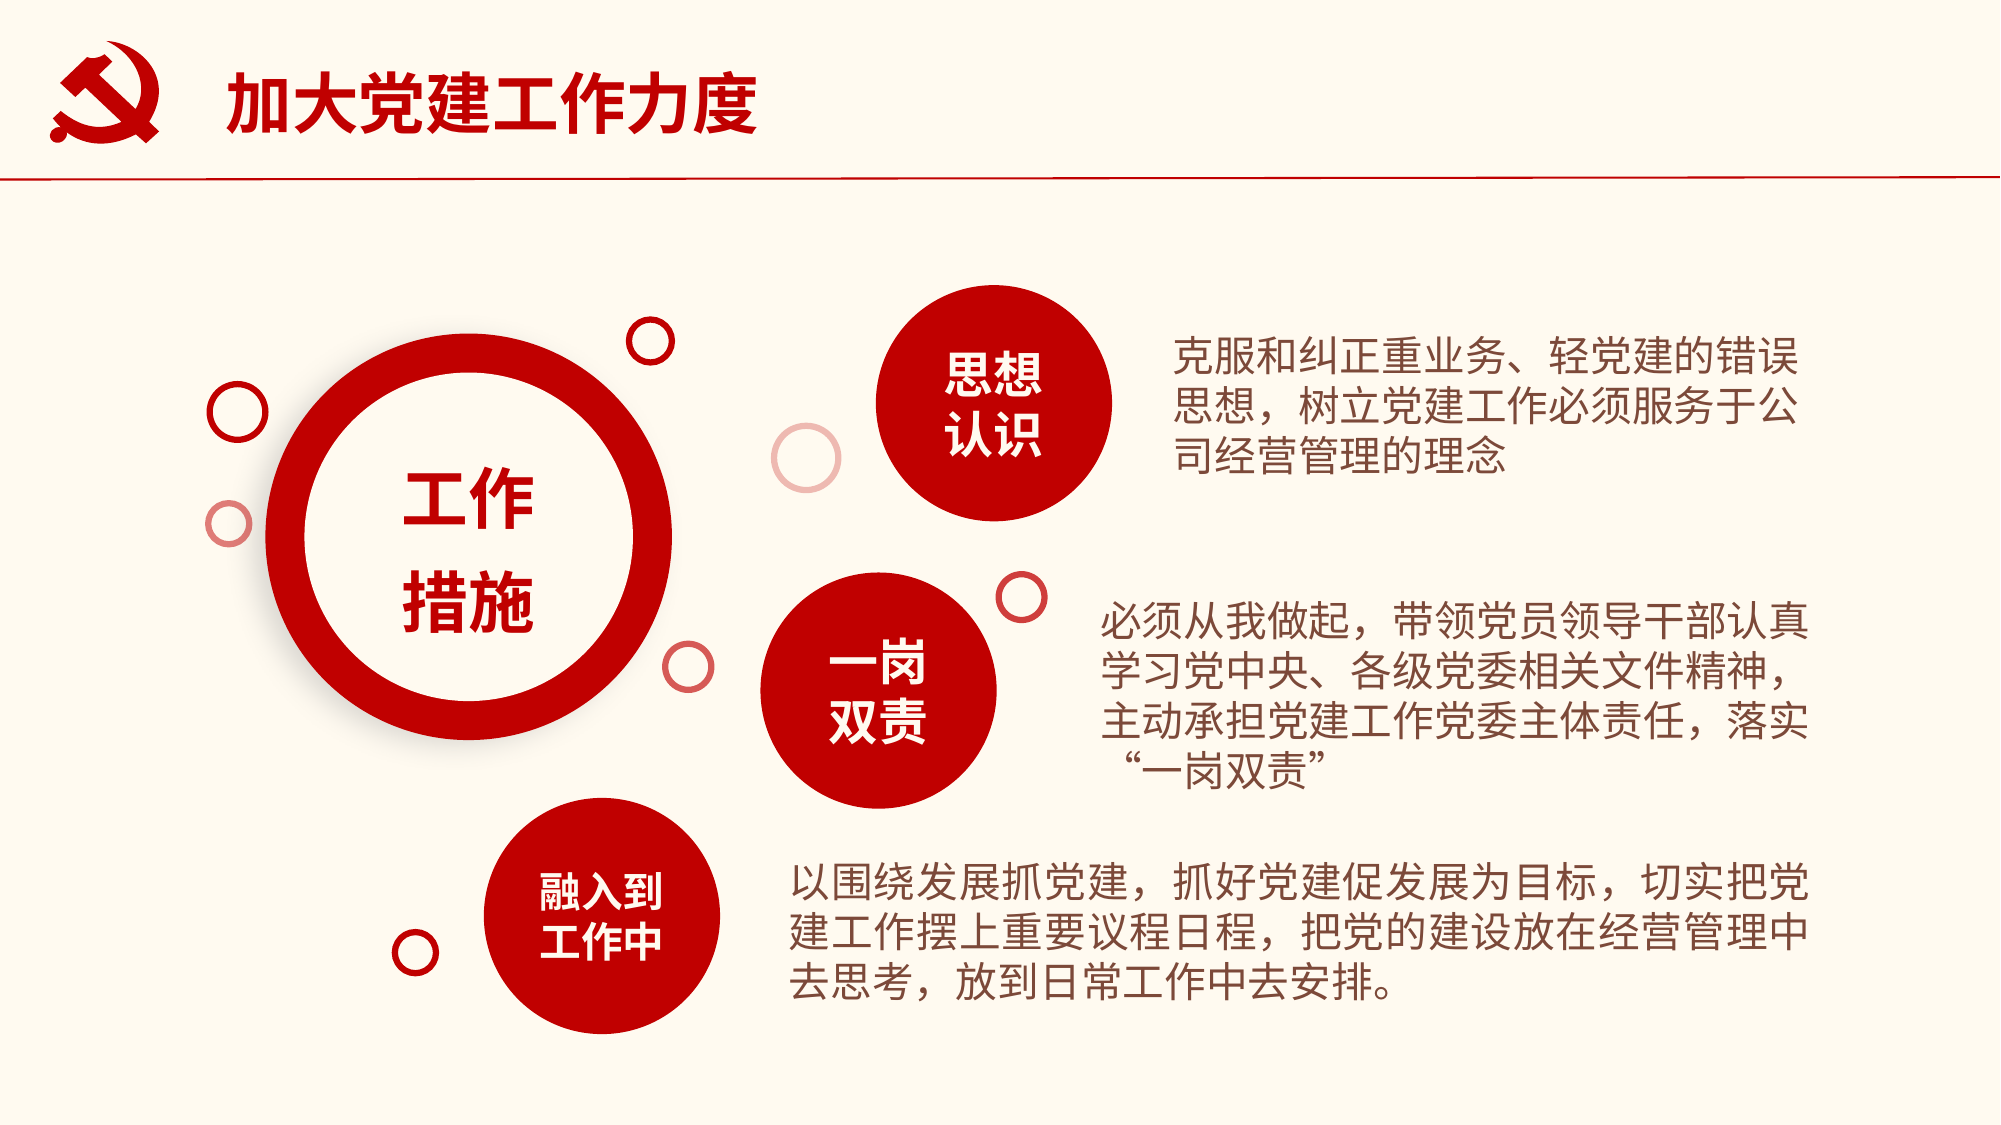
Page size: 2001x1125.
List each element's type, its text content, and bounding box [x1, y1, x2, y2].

text_box [672, 642, 713, 691]
text_box 必须从我做起，带领党员领导干部认真学习党中央、各级党委相关文件精神，主动承担党建工作党委主体责任，落实“一岗双责” [1085, 587, 1826, 802]
text_box 一岗双责 [759, 571, 998, 810]
text_box [207, 502, 251, 546]
text_box 思想认识 [874, 284, 1114, 523]
text_box [393, 931, 438, 975]
text_box 加大党建工作力度 [210, 54, 775, 149]
text_box [772, 424, 840, 492]
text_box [265, 333, 672, 741]
text_box 克服和纠正重业务、轻党建的错误思想，树立党建工作必须服务于公司经营管理的理念 [1158, 322, 1826, 487]
text_box [997, 573, 1046, 622]
text_box [208, 383, 265, 441]
text_box 融入到工作中 [482, 796, 722, 1036]
text_box 以围绕发展抓党建，抓好党建促发展为目标，切实把党建工作摆上重要议程日程，把党的建设放在经营管理中去思考，放到日常工作中去安排。 [774, 848, 1826, 1014]
text_box [629, 318, 672, 333]
